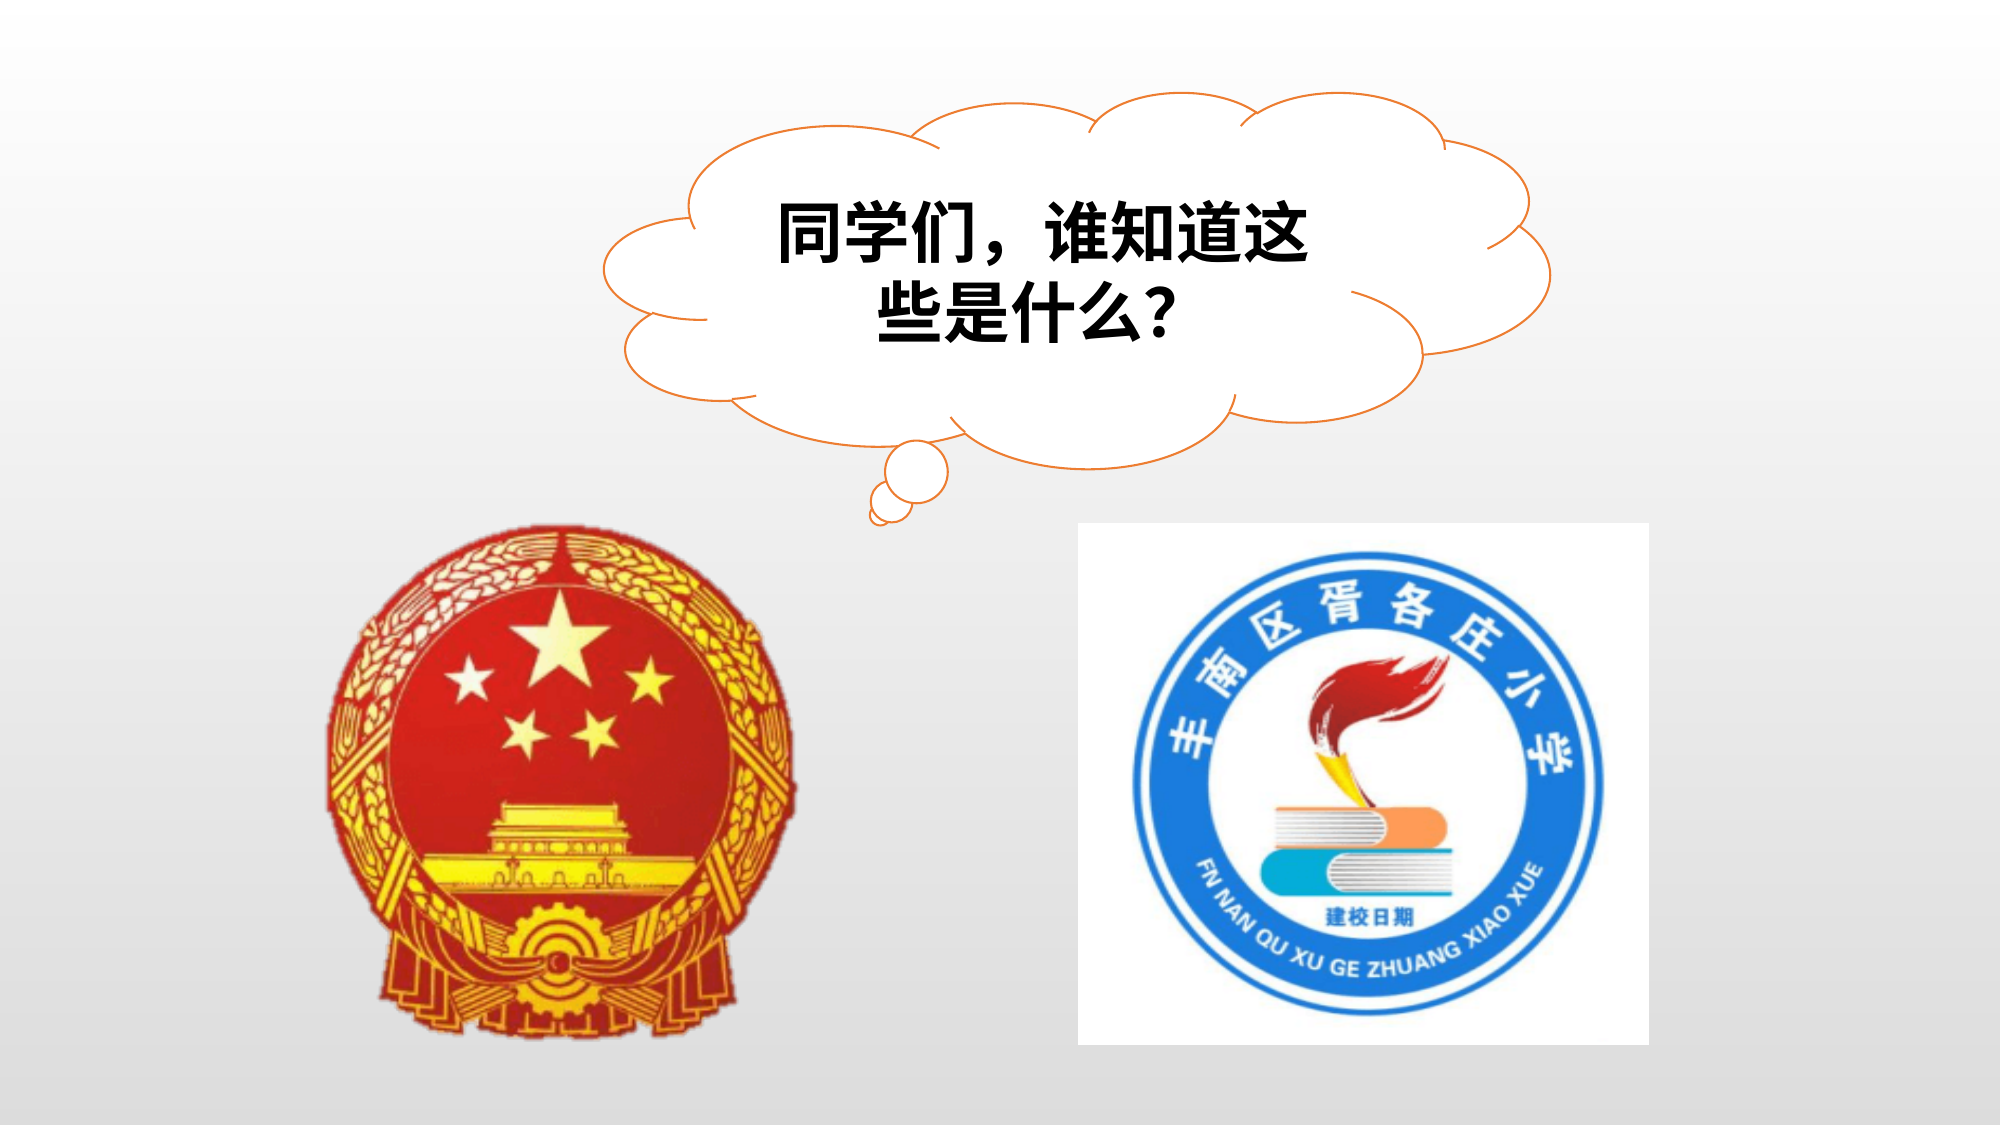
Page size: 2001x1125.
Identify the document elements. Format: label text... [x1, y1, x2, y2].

picture [264, 504, 856, 1064]
text_box 同学们，谁知道这些是什么？ [602, 91, 1552, 527]
picture [1078, 523, 1649, 1045]
